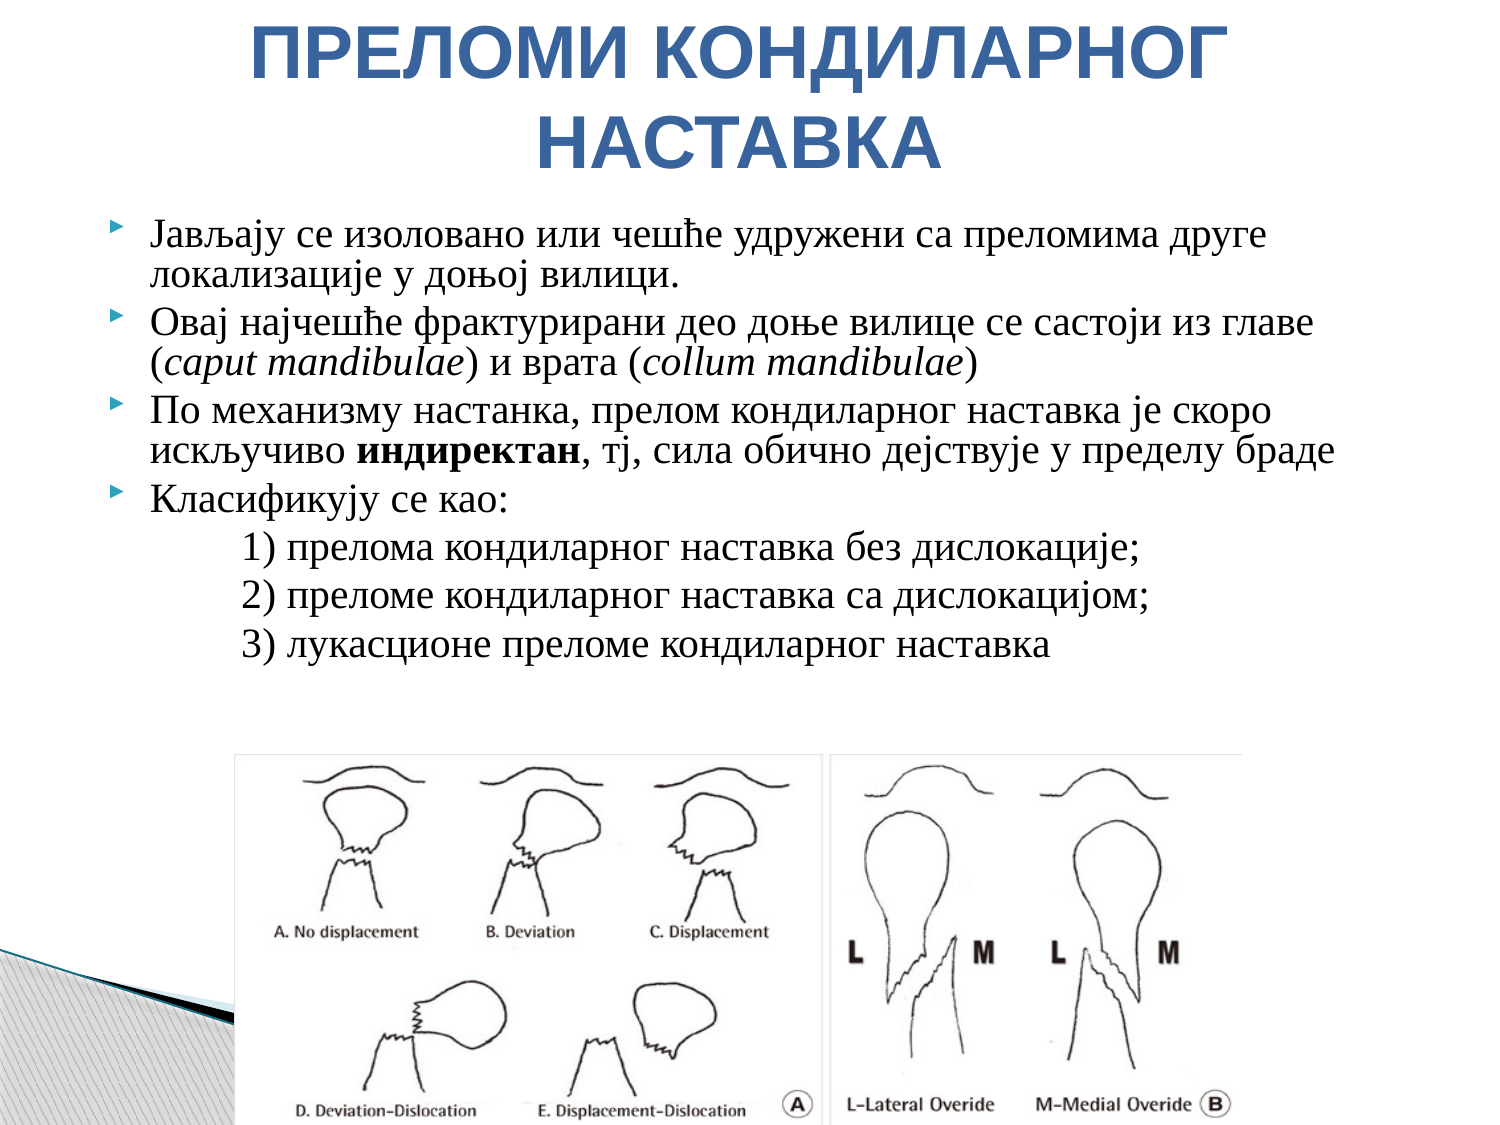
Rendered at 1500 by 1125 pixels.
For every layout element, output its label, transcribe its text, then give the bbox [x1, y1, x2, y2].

picture [234, 753, 1242, 1125]
title ПРЕЛОМИ КОНДИЛАРНОГ НАСТАВКА [64, 0, 1415, 188]
list Јављају се изоловано или чешће удружени са преломима друге локализације у доњој вилици. Овај најчешће фрактурирани део доње вилице се састоји из главе (caput mandibulae) и врата (collum mandibulae) По механизму настанка, прелом кондиларног наставка је скоро искључиво индиректан, тј, сила обично дејствује у пределу браде Класификују се као: 1) прелома кондиларног наставка без дислокације; 2) преломе кондиларног наставка са дислокацијом; 3) лукасционе преломе кондиларног наставка [75, 208, 1425, 951]
